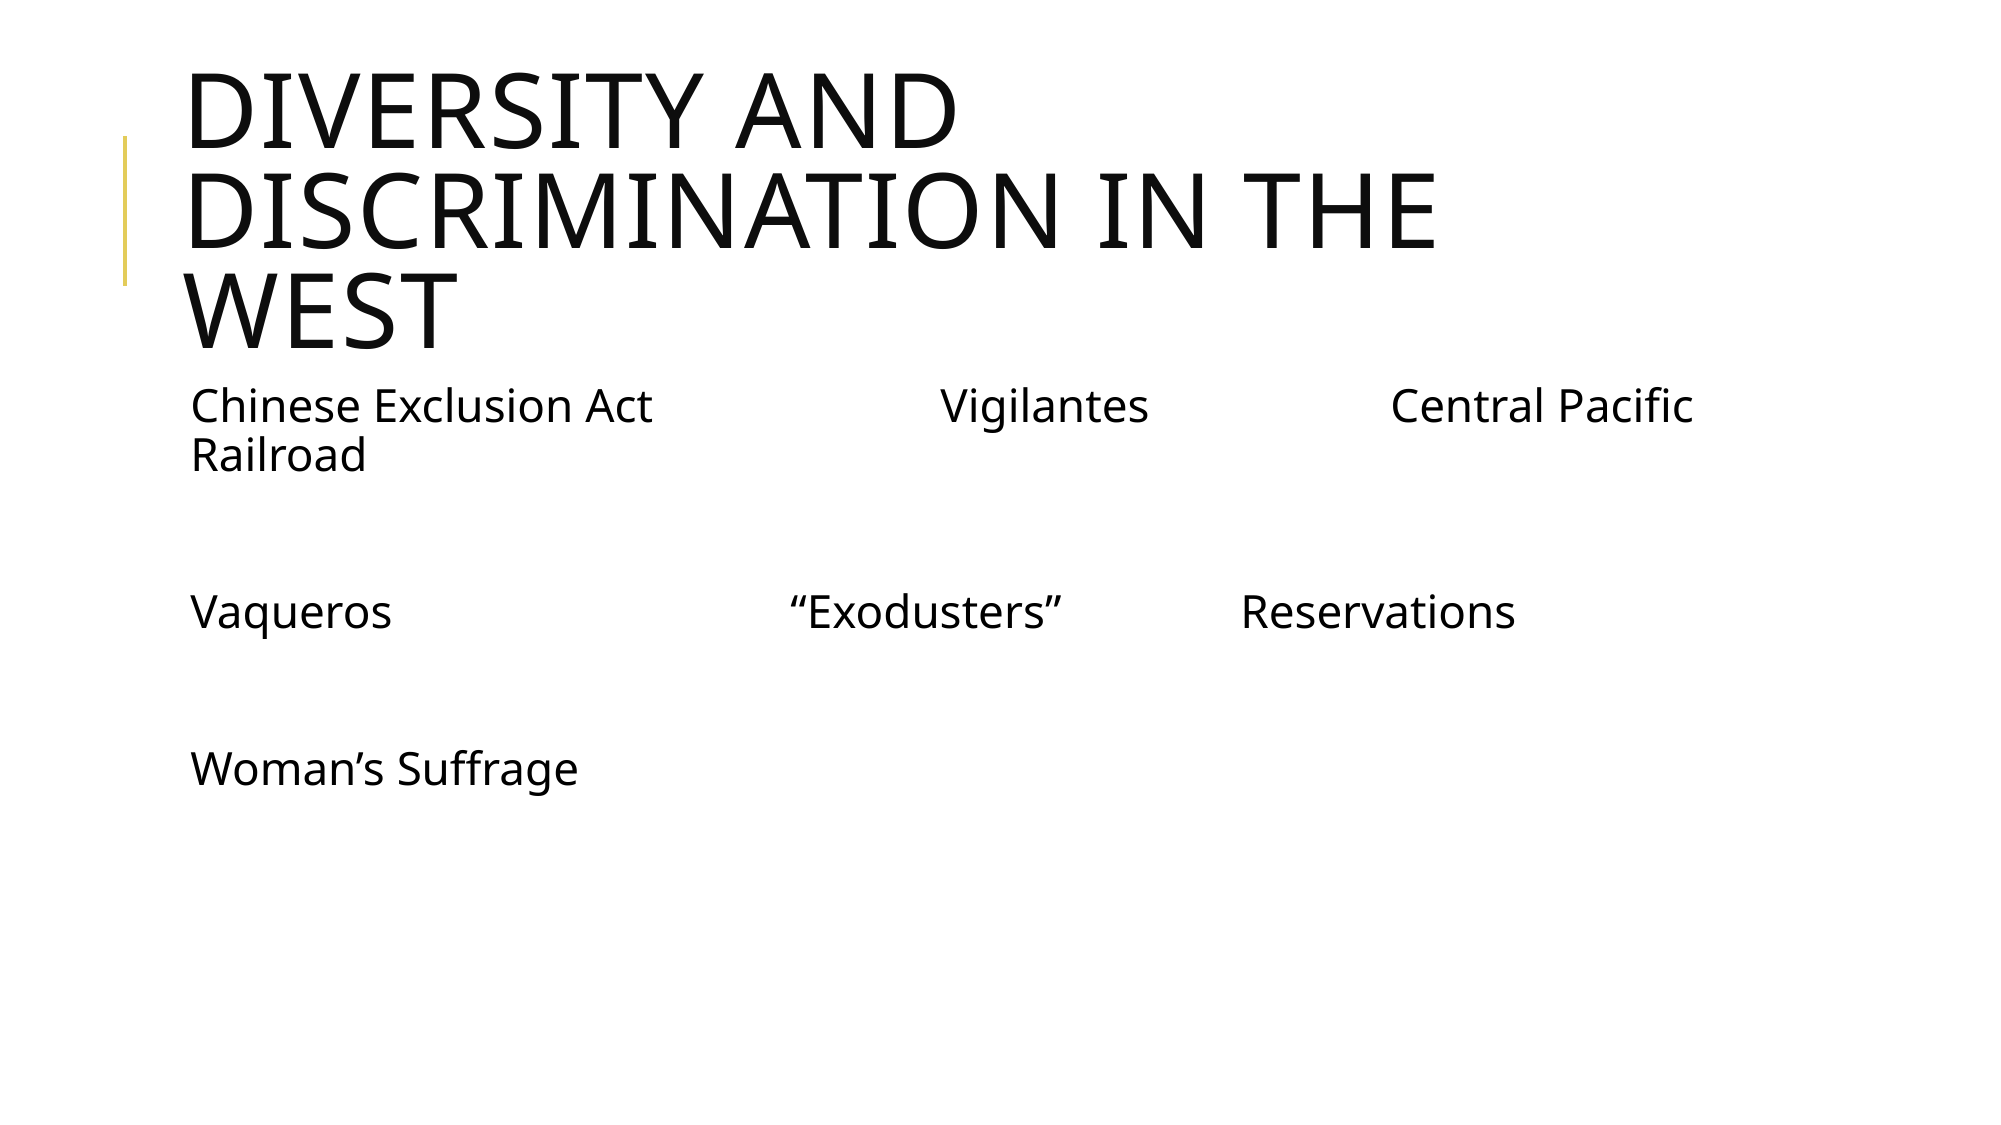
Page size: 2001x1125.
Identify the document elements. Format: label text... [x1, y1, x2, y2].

title Diversity and Discrimination in the West [168, 96, 1763, 342]
list Chinese Exclusion Act Vigilantes Central Pacific Railroad Vaqueros “Exodusters” Reservations Woman’s Suffrage [168, 375, 1763, 1035]
